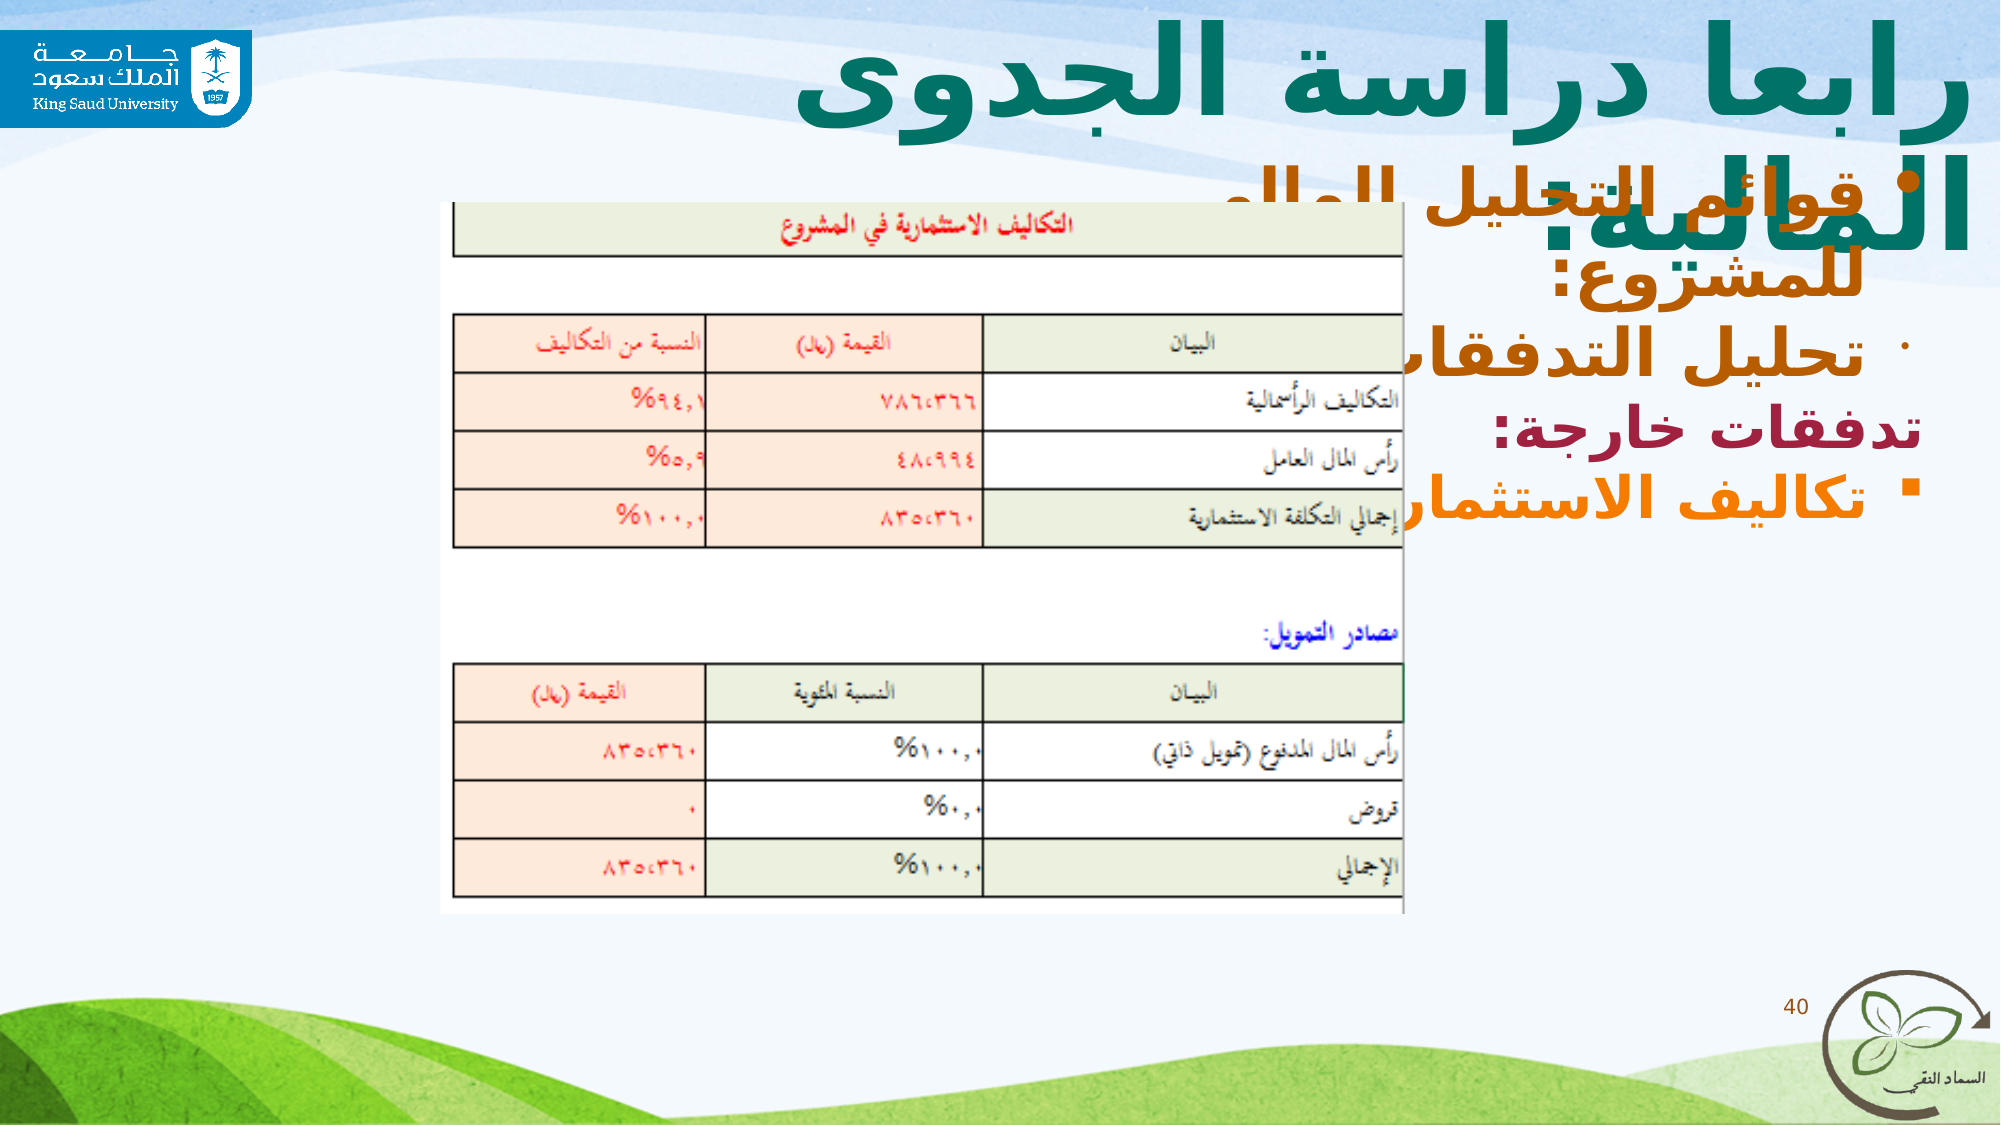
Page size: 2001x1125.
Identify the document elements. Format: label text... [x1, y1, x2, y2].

picture [55, 75, 60, 86]
text_box رابعا دراسة الجدوى المالية: [401, 0, 1994, 328]
slide_number 40 [1699, 987, 1816, 1025]
picture [0, 0, 2001, 1125]
picture [192, 41, 239, 115]
text_box قوائم التحليل المالي للمشروع: تحليل التدفقات النقدية: تدفقات خارجة: تكاليف الاستثمار: [939, 142, 1940, 538]
